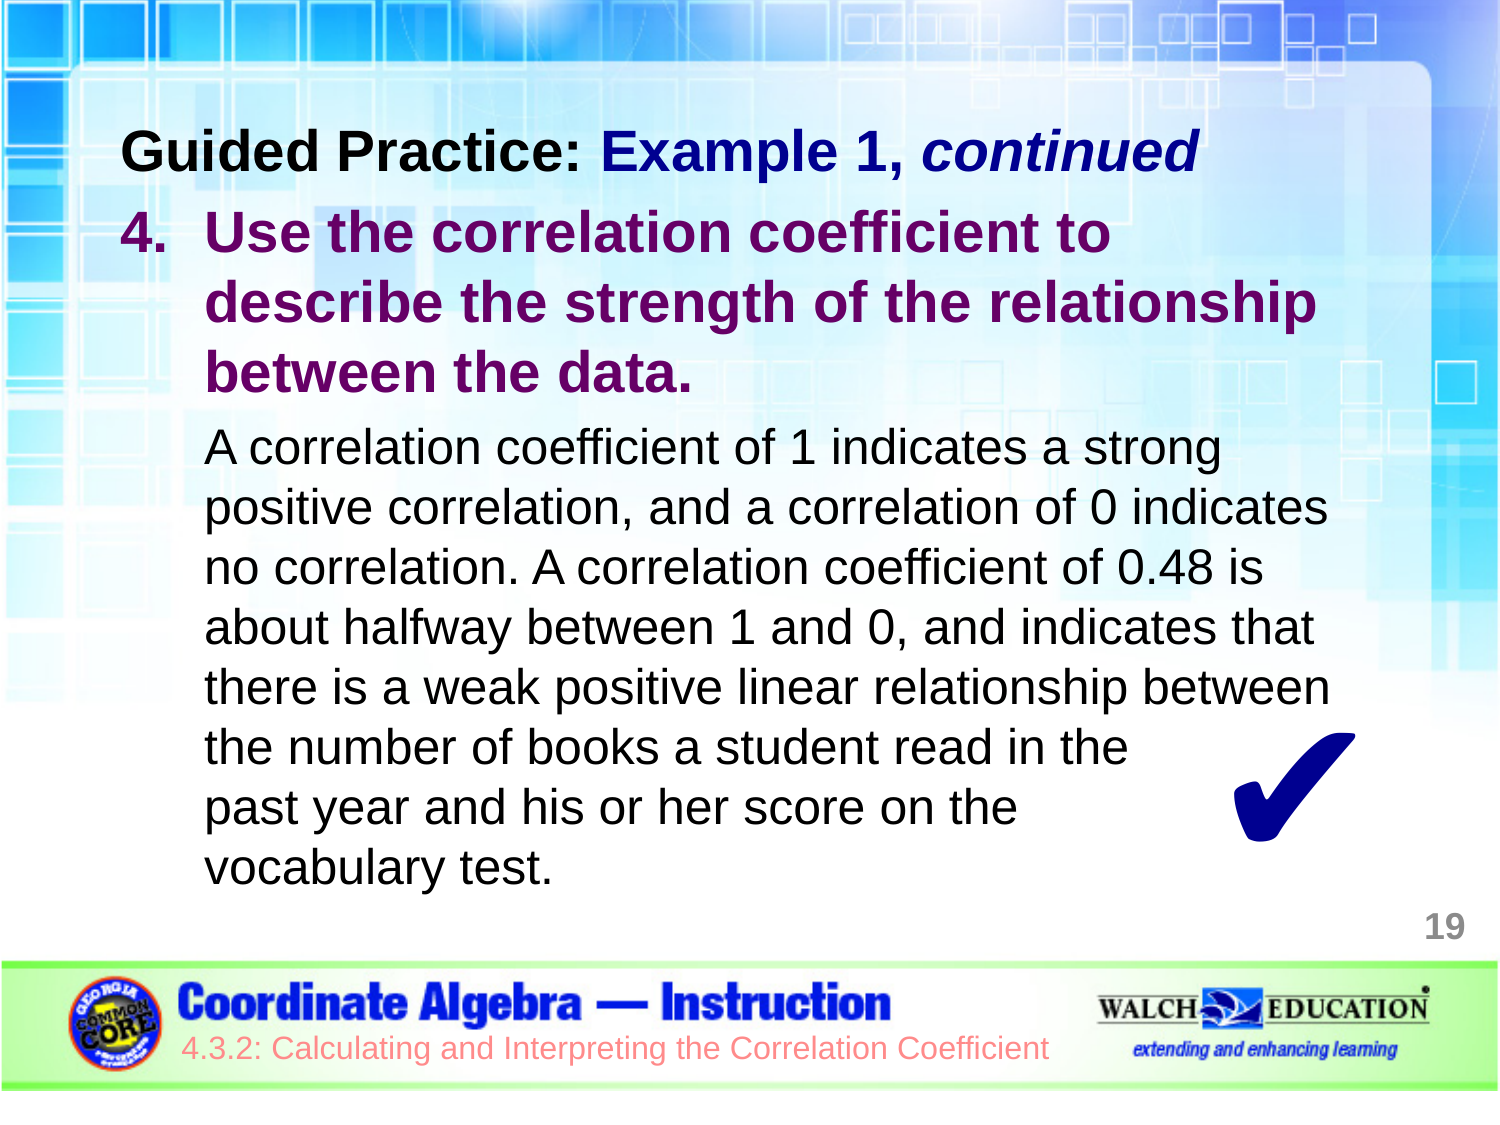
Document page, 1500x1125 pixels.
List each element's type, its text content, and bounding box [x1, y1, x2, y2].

text_box ✔ [1128, 651, 1394, 907]
subtitle Guided Practice: Example 1, continued Use the correlation coefficient to describe the strength of the relationship between the data. A correlation coefficient of 1 indicates a strong positive correlation, and a correlation of 0 indicates no correlation. A correlation coefficient of 0.48 is about halfway between 1 and 0, and indicates that there is a weak positive linear relationship between the number of books a student read in the past year and his or her score on the vocabulary test. [105, 105, 1376, 925]
footer 4.3.2: Calculating and Interpreting the Correlation Coefficient [166, 1024, 1080, 1069]
slide_number 19 [1361, 901, 1481, 949]
picture [1, 0, 1500, 1091]
